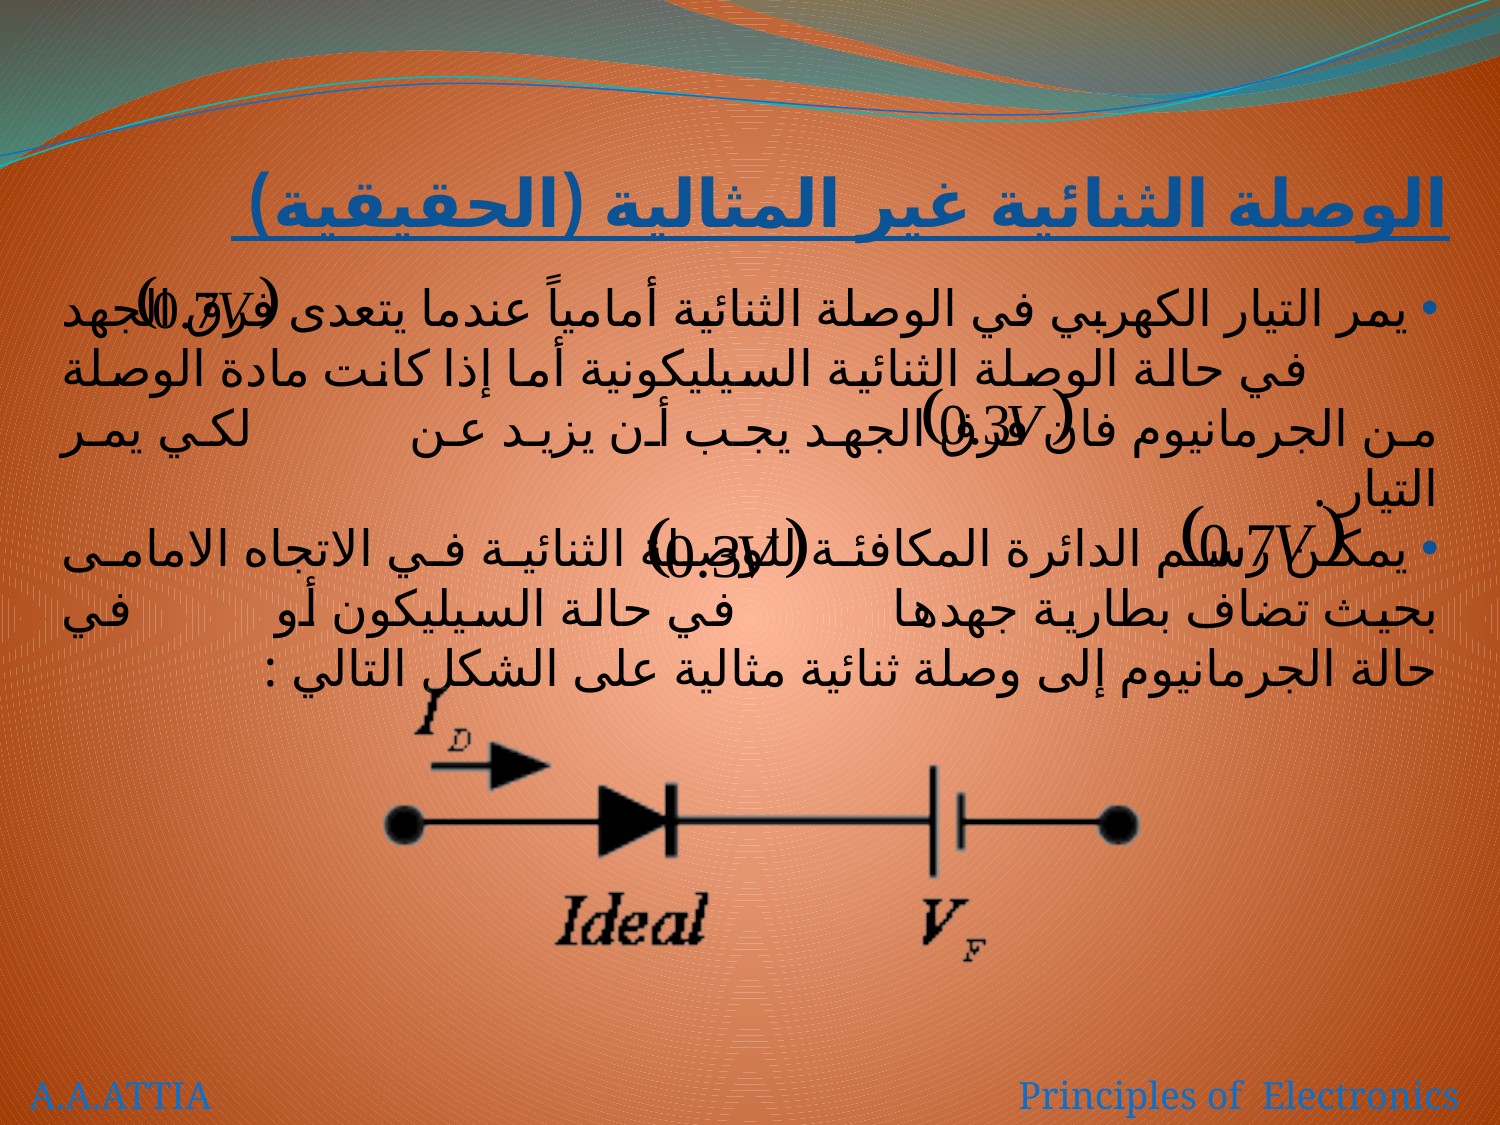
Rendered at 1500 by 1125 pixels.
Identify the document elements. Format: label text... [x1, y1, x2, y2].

text_box A.A.ATTIA Principles of Electronics [14, 1064, 1478, 1125]
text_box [913, 386, 1074, 469]
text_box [128, 274, 282, 352]
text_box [1164, 504, 1356, 605]
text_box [630, 516, 838, 615]
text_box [637, 515, 809, 604]
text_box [121, 276, 287, 365]
picture [327, 655, 1158, 990]
text_box يمر التيار الكهربي في الوصلة الثنائية أمامياً عندما يتعدى فرق الجهد في حالة الوصلة الثنائية السيليكونية أما إذا كانت مادة الوصلة من الجرمانيوم فان فرق الجهد يجب أن يزيد عن لكي يمر التيار . يمكن رسم الدائرة المكافئة للوصلة الثنائية في الاتجاه الامامى بحيث تضاف بطارية جهدها في حالة السيليكون أو في حالة الجرمانيوم إلى وصلة ثنائية مثالية على الشكل التالي : [46, 269, 1454, 705]
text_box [906, 387, 1079, 483]
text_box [1171, 503, 1349, 593]
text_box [1158, 659, 1163, 705]
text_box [816, 544, 833, 581]
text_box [320, 657, 327, 705]
text_box الوصلة الثنائية غير المثالية (الحقيقية) [35, 152, 1465, 248]
